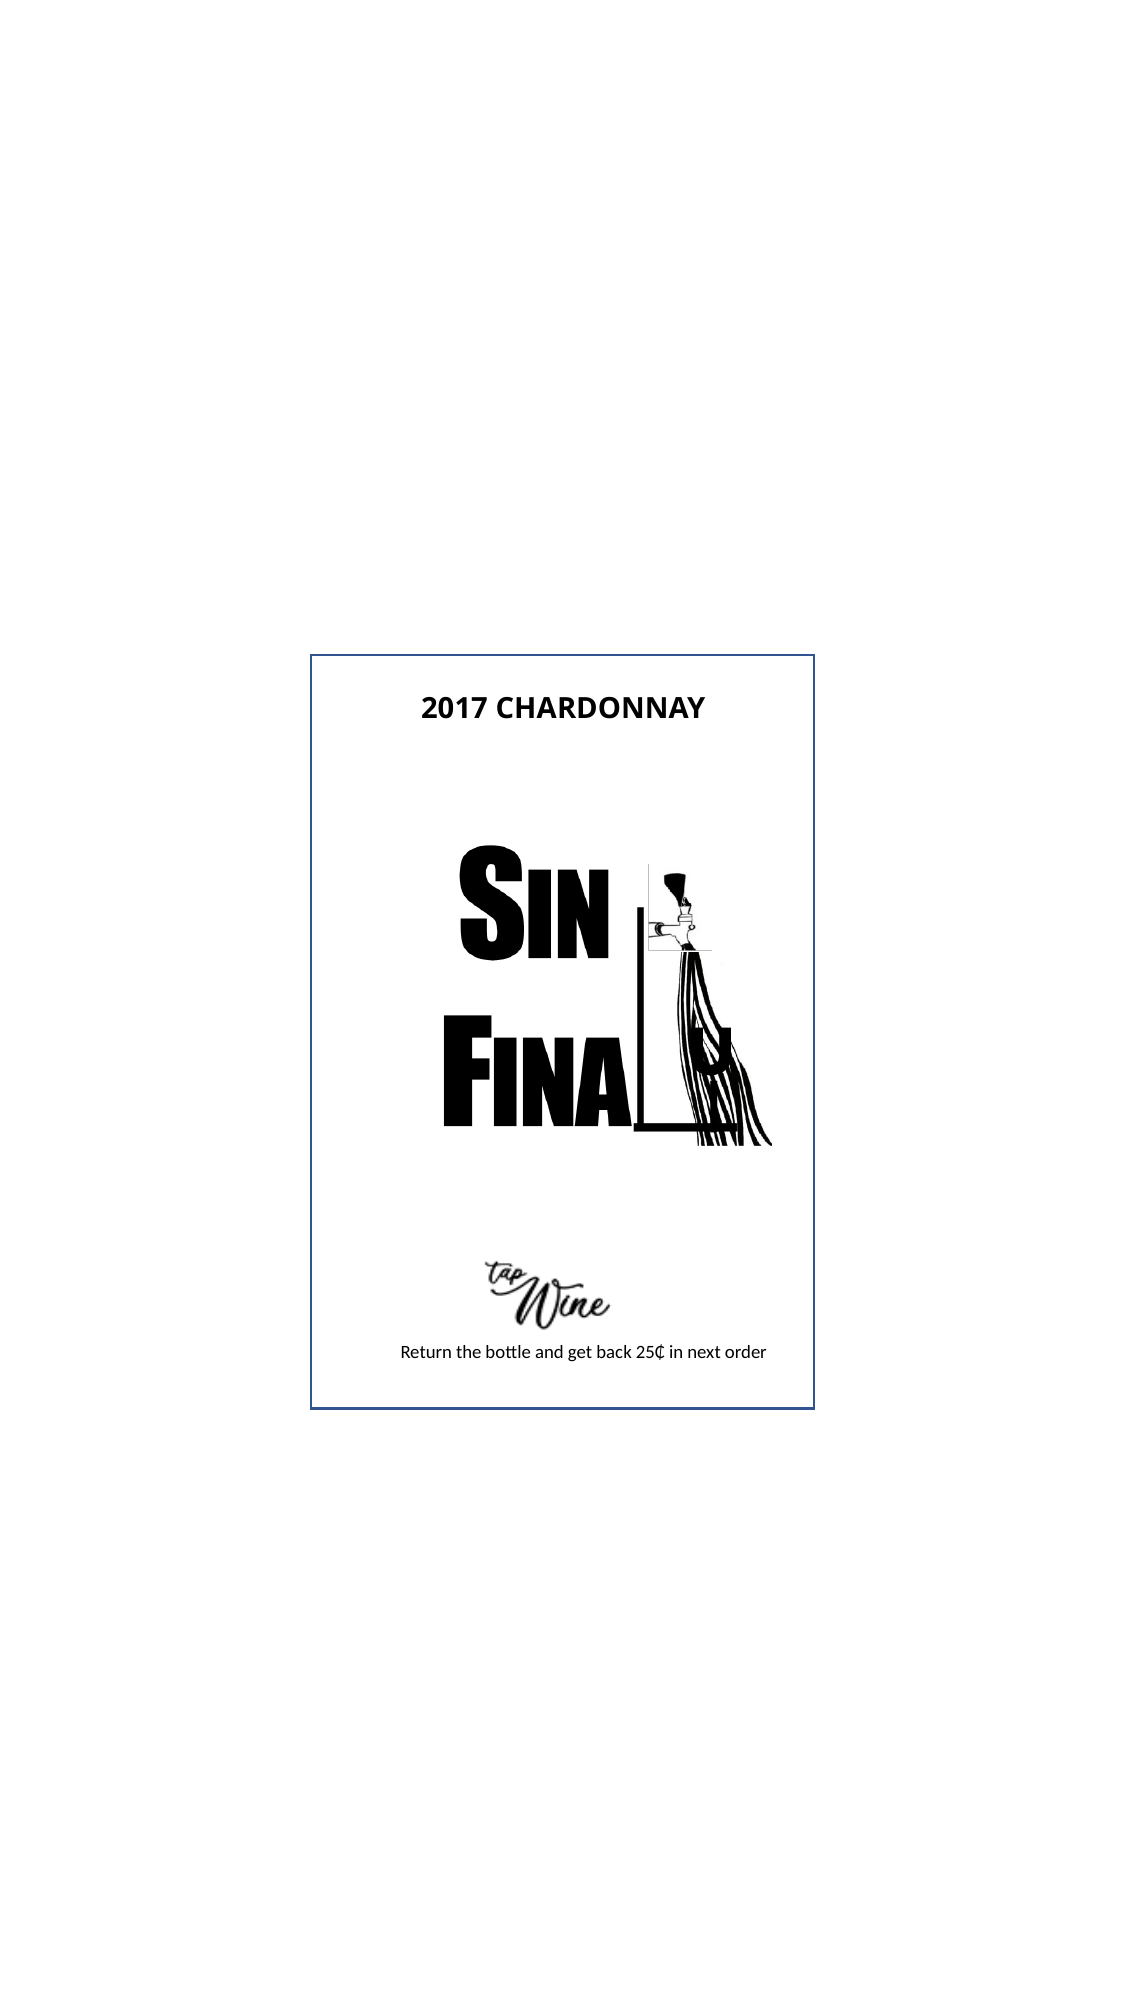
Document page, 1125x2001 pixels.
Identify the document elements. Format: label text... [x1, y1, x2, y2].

text_box Return the bottle and get back 25₵ in next order [385, 1332, 791, 1370]
text_box T [310, 654, 815, 1410]
picture [482, 1259, 617, 1333]
text_box 2017 Chardonnay [372, 682, 747, 732]
picture [355, 777, 777, 1149]
